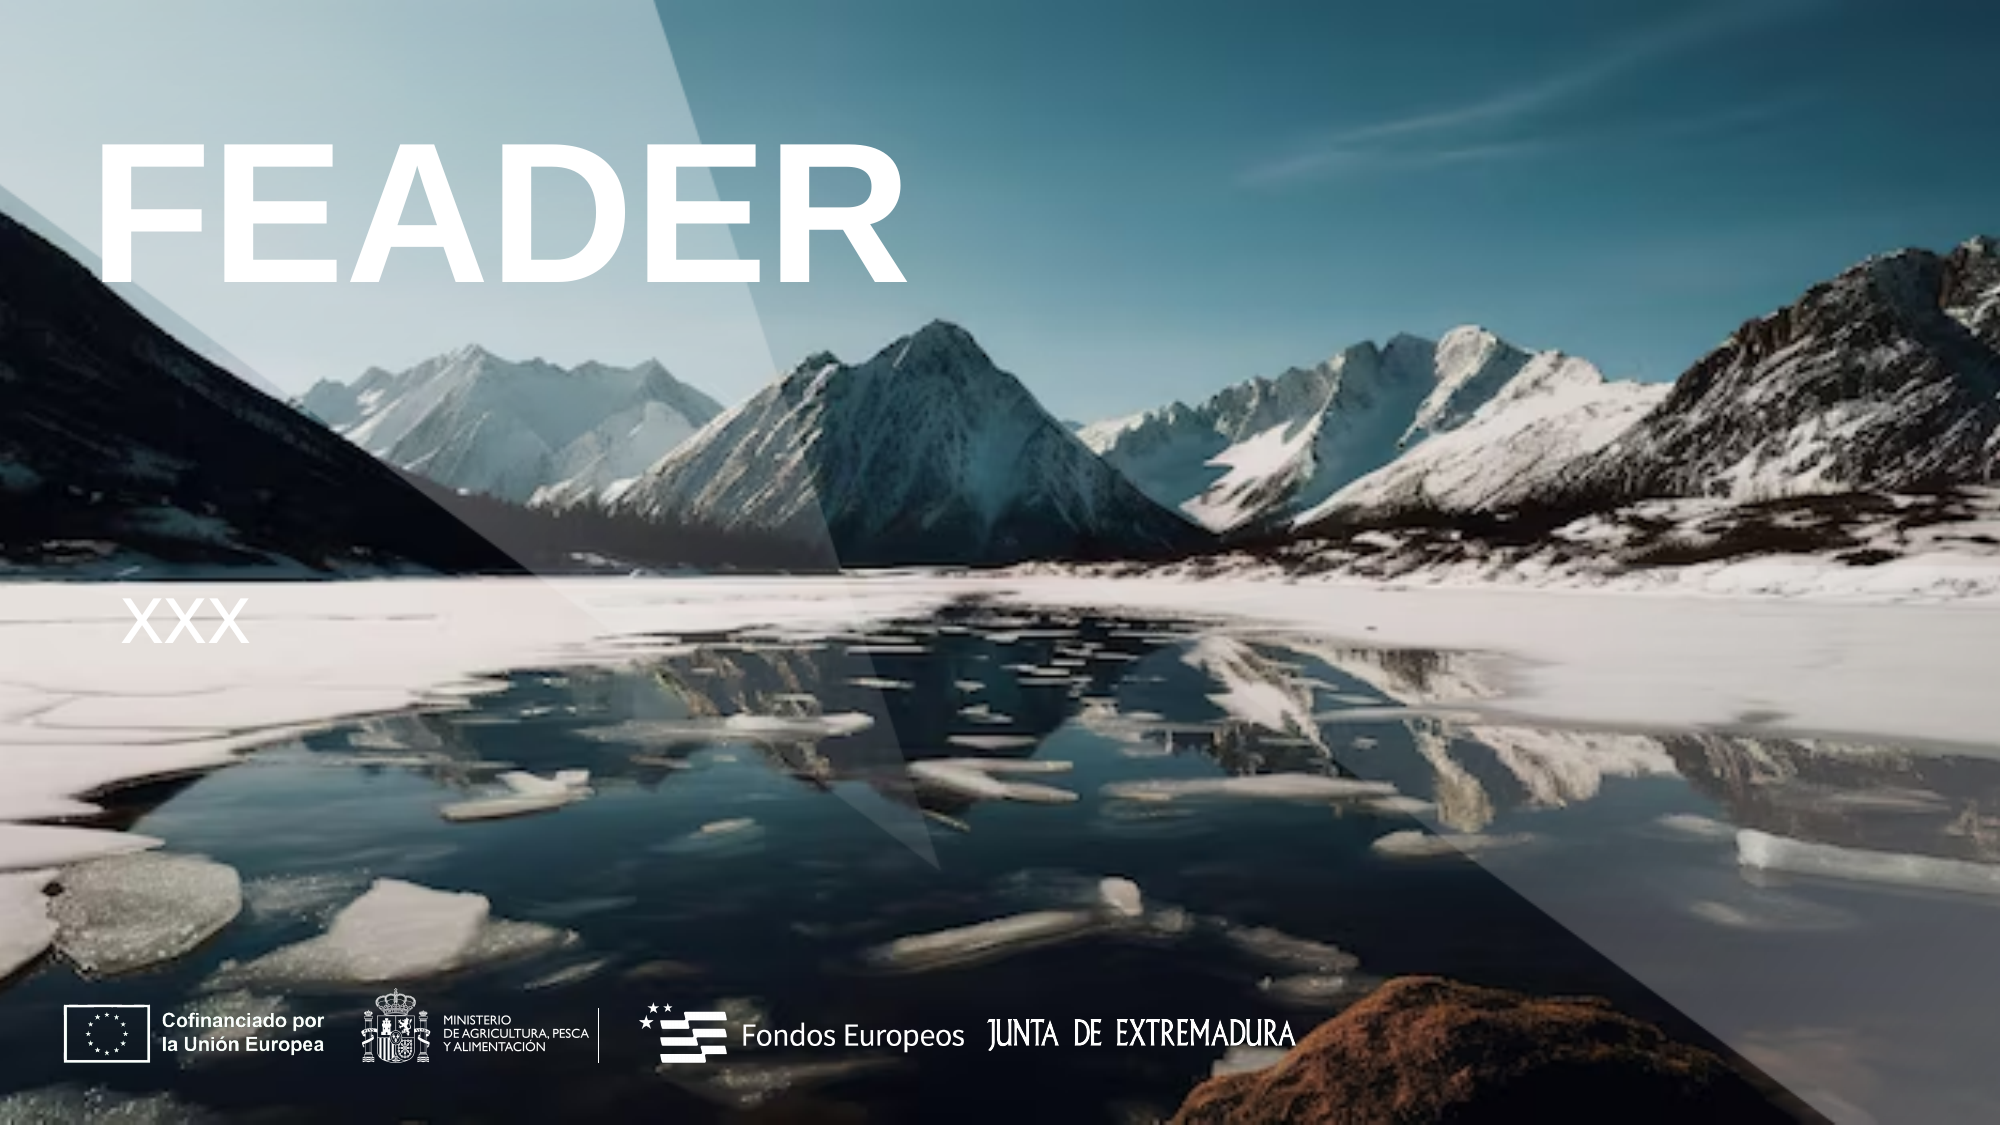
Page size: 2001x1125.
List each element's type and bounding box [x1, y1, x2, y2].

text_box [51, 985, 1296, 1089]
picture [0, 0, 2000, 1125]
